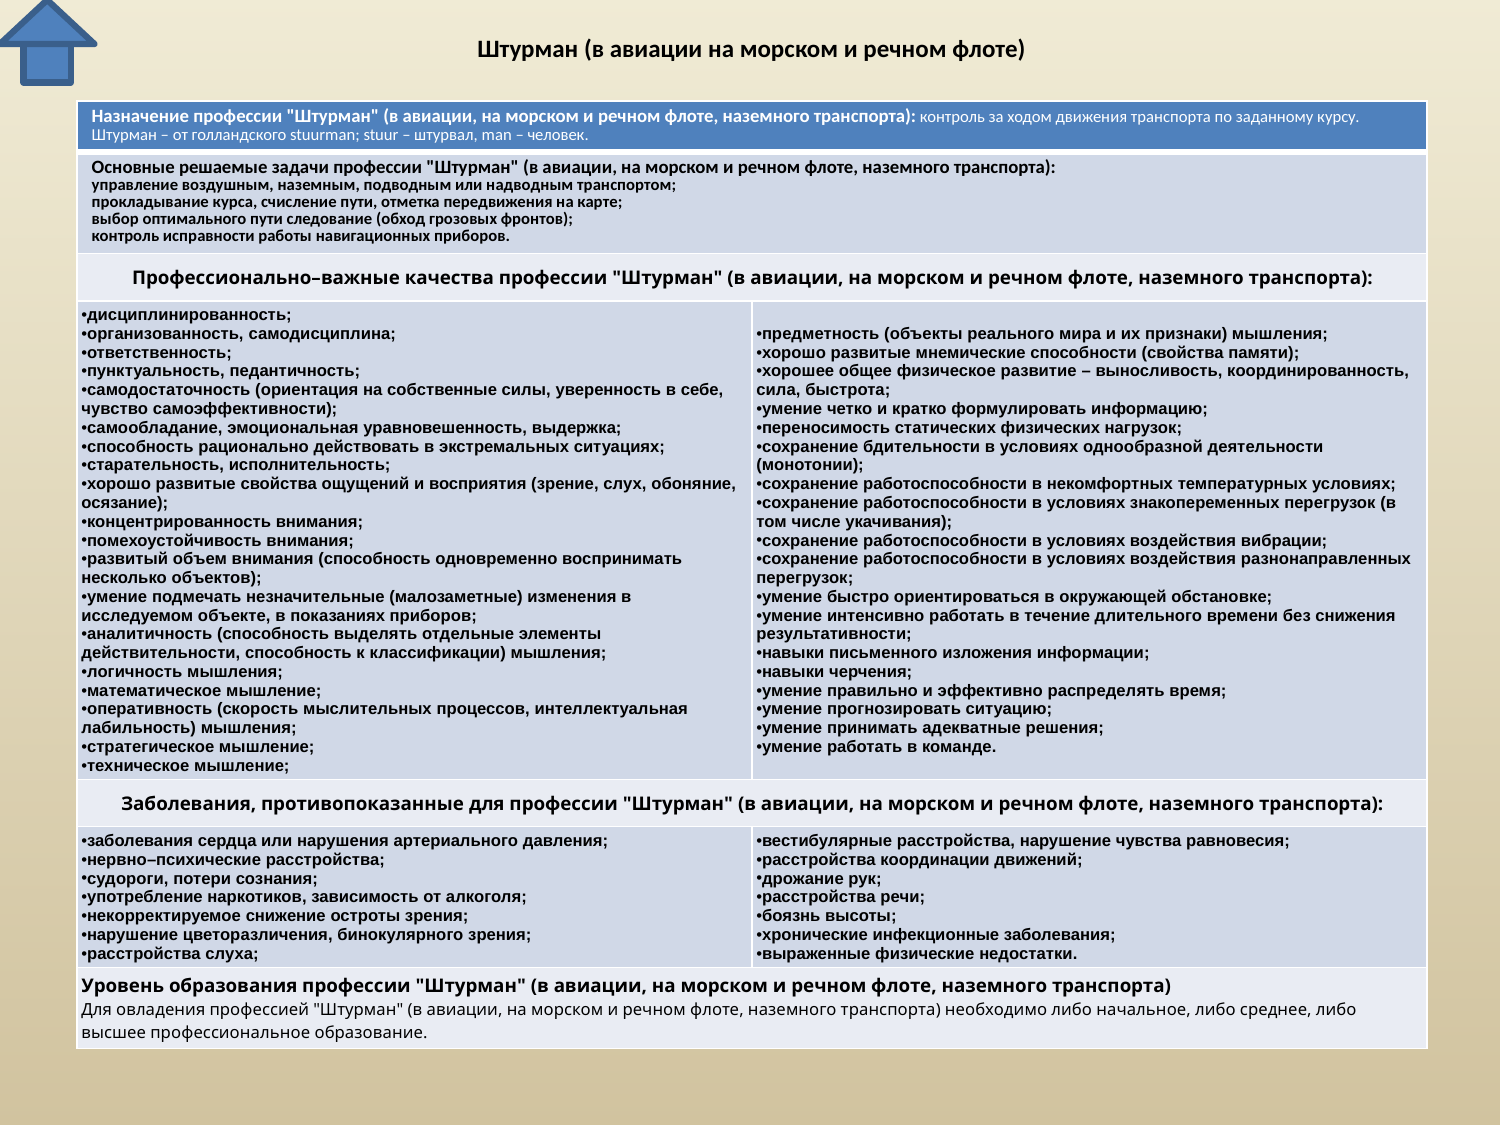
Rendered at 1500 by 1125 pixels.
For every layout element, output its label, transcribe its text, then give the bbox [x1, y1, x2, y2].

table_cell Профессионально–важные качества профессии "Штурман" (в авиации, на морском и речном флоте, наземного транспорта): [78, 254, 1426, 300]
table_cell предметность (объекты реального мира и их признаки) мышления; хорошо развитые мнемические способности (свойства памяти); хорошее общее физическое развитие – выносливость, координированность, сила, быстрота; умение четко и кратко формулировать информацию; переносимость статических физических нагрузок; сохранение бдительности в условиях однообразной деятельности (монотонии); сохранение работоспособности в некомфортных температурных условиях; сохранение работоспособности в условиях знакопеременных перегрузок (в том числе укачивания); сохранение работоспособности в условиях воздействия вибрации; сохранение работоспособности в условиях воздействия разнонаправленных перегрузок; умение быстро ориентироваться в окружающей обстановке; умение интенсивно работать в течение длительного времени без снижения результативности; навыки письменного изложения информации; навыки черчения; умение правильно и эффективно распределять время; умение прогнозировать ситуацию; умение принимать адекватные решения; умение работать в команде. [753, 302, 1426, 779]
table_header Назначение профессии "Штурман" (в авиации, на морском и речном флоте, наземного транспорта): контроль за ходом движения транспорта по заданному курсу. Штурман – от голландского stuurman; stuur – штурвал, man – человек. [78, 102, 1426, 149]
table_cell Заболевания, противопоказанные для профессии "Штурман" (в авиации, на морском и речном флоте, наземного транспорта): [78, 780, 1426, 826]
title Штурман (в авиации на морском и речном флоте) [76, 0, 1427, 96]
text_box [1, 1, 93, 81]
table_cell заболевания сердца или нарушения артериального давления; нервно–психические расстройства; судороги, потери сознания; употребление наркотиков, зависимость от алкоголя; некорректируемое снижение остроты зрения; нарушение цветоразличения, бинокулярного зрения; расстройства слуха; [78, 827, 751, 967]
table_cell дисциплинированность; организованность, самодисциплина; ответственность; пунктуальность, педантичность; самодостаточность (ориентация на собственные силы, уверенность в себе, чувство самоэффективности); самообладание, эмоциональная уравновешенность, выдержка; способность рационально действовать в экстремальных ситуациях; старательность, исполнительность; хорошо развитые свойства ощущений и восприятия (зрение, слух, обоняние, осязание); концентрированность внимания; помехоустойчивость внимания; развитый объем внимания (способность одновременно воспринимать несколько объектов); умение подмечать незначительные (малозаметные) изменения в исследуемом объекте, в показаниях приборов; аналитичность (способность выделять отдельные элементы действительности, способность к классификации) мышления; логичность мышления; математическое мышление; оперативность (скорость мыслительных процессов, интеллектуальная лабильность) мышления; стратегическое мышление; техническое мышление; [78, 302, 751, 779]
table_cell Уровень образования профессии "Штурман" (в авиации, на морском и речном флоте, наземного транспорта) Для овладения профессией "Штурман" (в авиации, на морском и речном флоте, наземного транспорта) необходимо либо начальное, либо среднее, либо высшее профессиональное образование. [78, 968, 1426, 1048]
table_cell Основные решаемые задачи профессии "Штурман" (в авиации, на морском и речном флоте, наземного транспорта): управление воздушным, наземным, подводным или надводным транспортом; прокладывание курса, счисление пути, отметка передвижения на карте; выбор оптимального пути следование (обход грозовых фронтов); контроль исправности работы навигационных приборов. [78, 155, 1426, 253]
table_cell вестибулярные расстройства, нарушение чувства равновесия; расстройства координации движений; дрожание рук; расстройства речи; боязнь высоты; хронические инфекционные заболевания; выраженные физические недостатки. [753, 827, 1426, 967]
